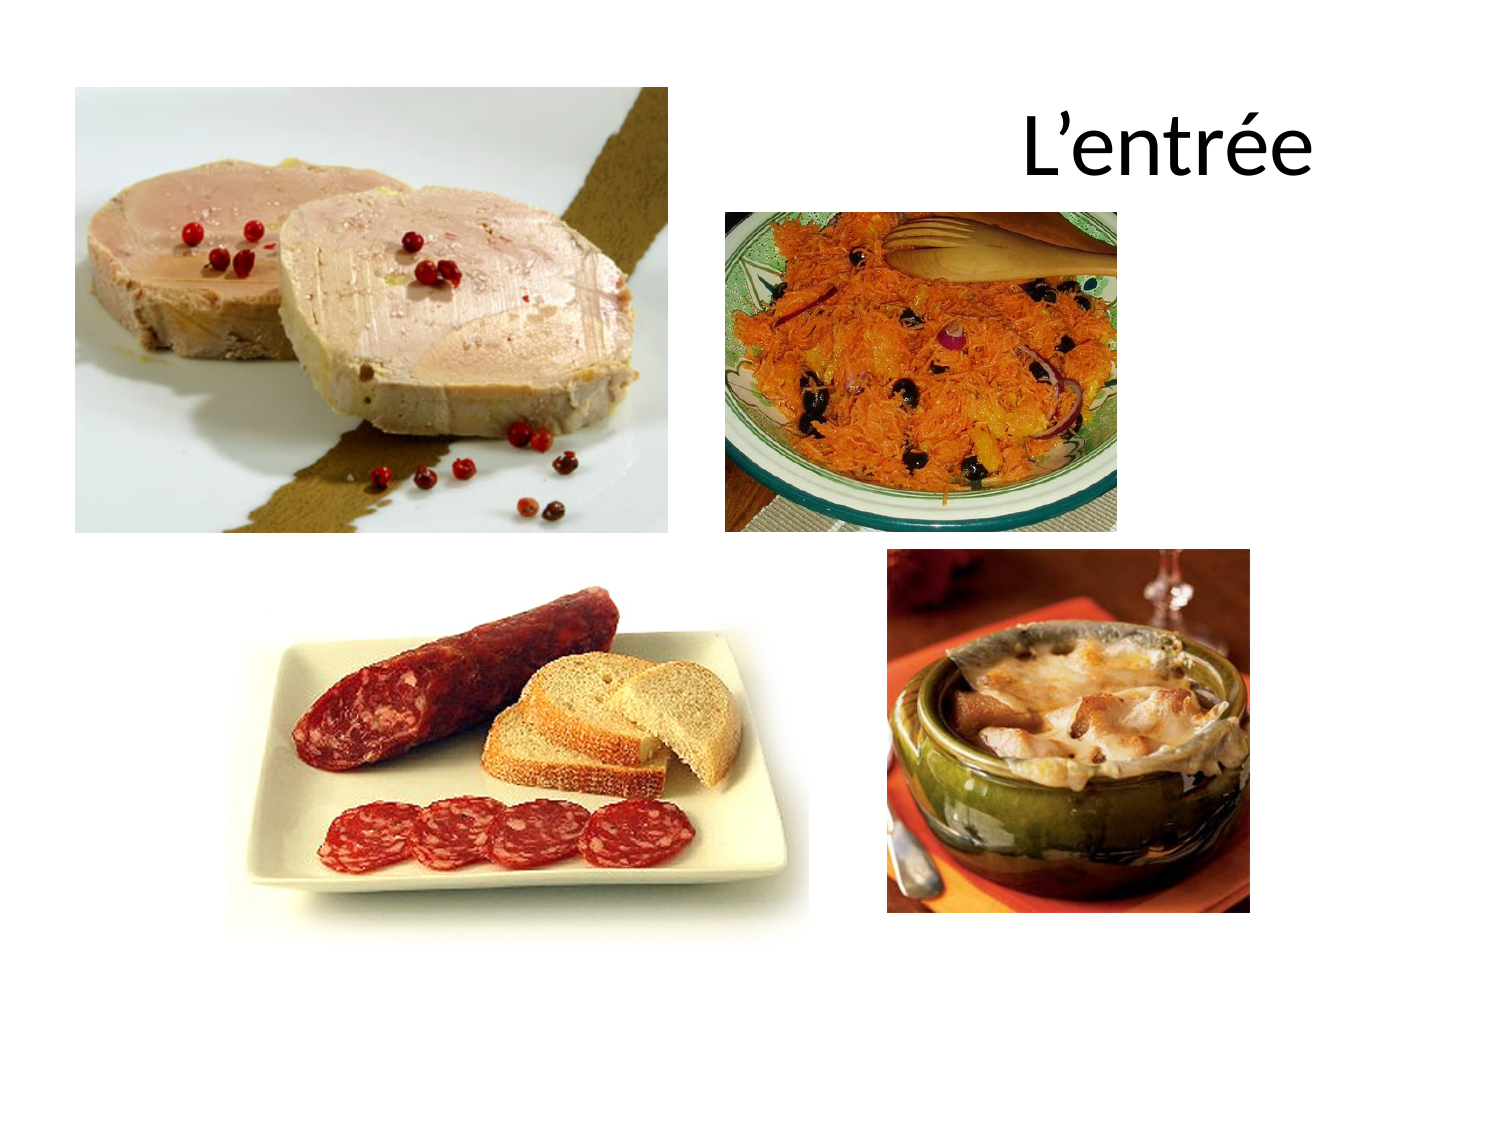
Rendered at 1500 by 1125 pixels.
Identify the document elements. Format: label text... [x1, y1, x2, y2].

title L’entrée [912, 45, 1425, 233]
picture [887, 549, 1251, 913]
picture [74, 87, 668, 533]
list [724, 212, 1118, 532]
picture [224, 562, 810, 951]
